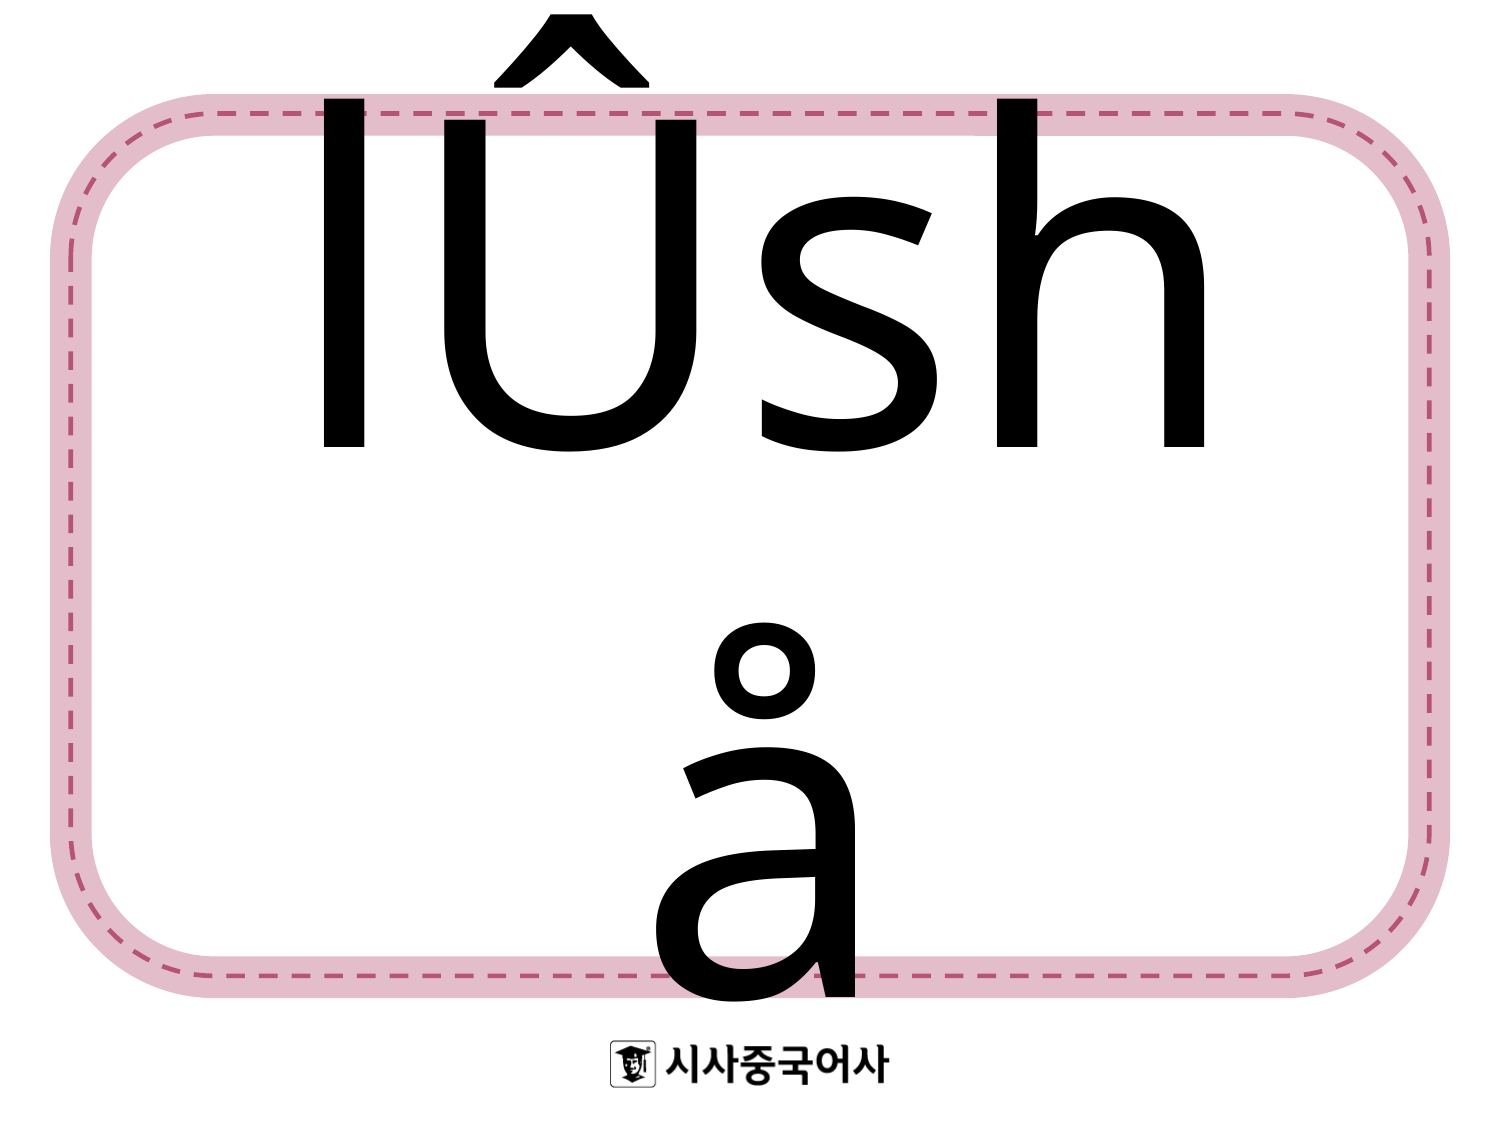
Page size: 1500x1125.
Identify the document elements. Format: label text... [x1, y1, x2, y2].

text_box lÛshå [159, 208, 1368, 871]
picture [602, 1034, 898, 1094]
